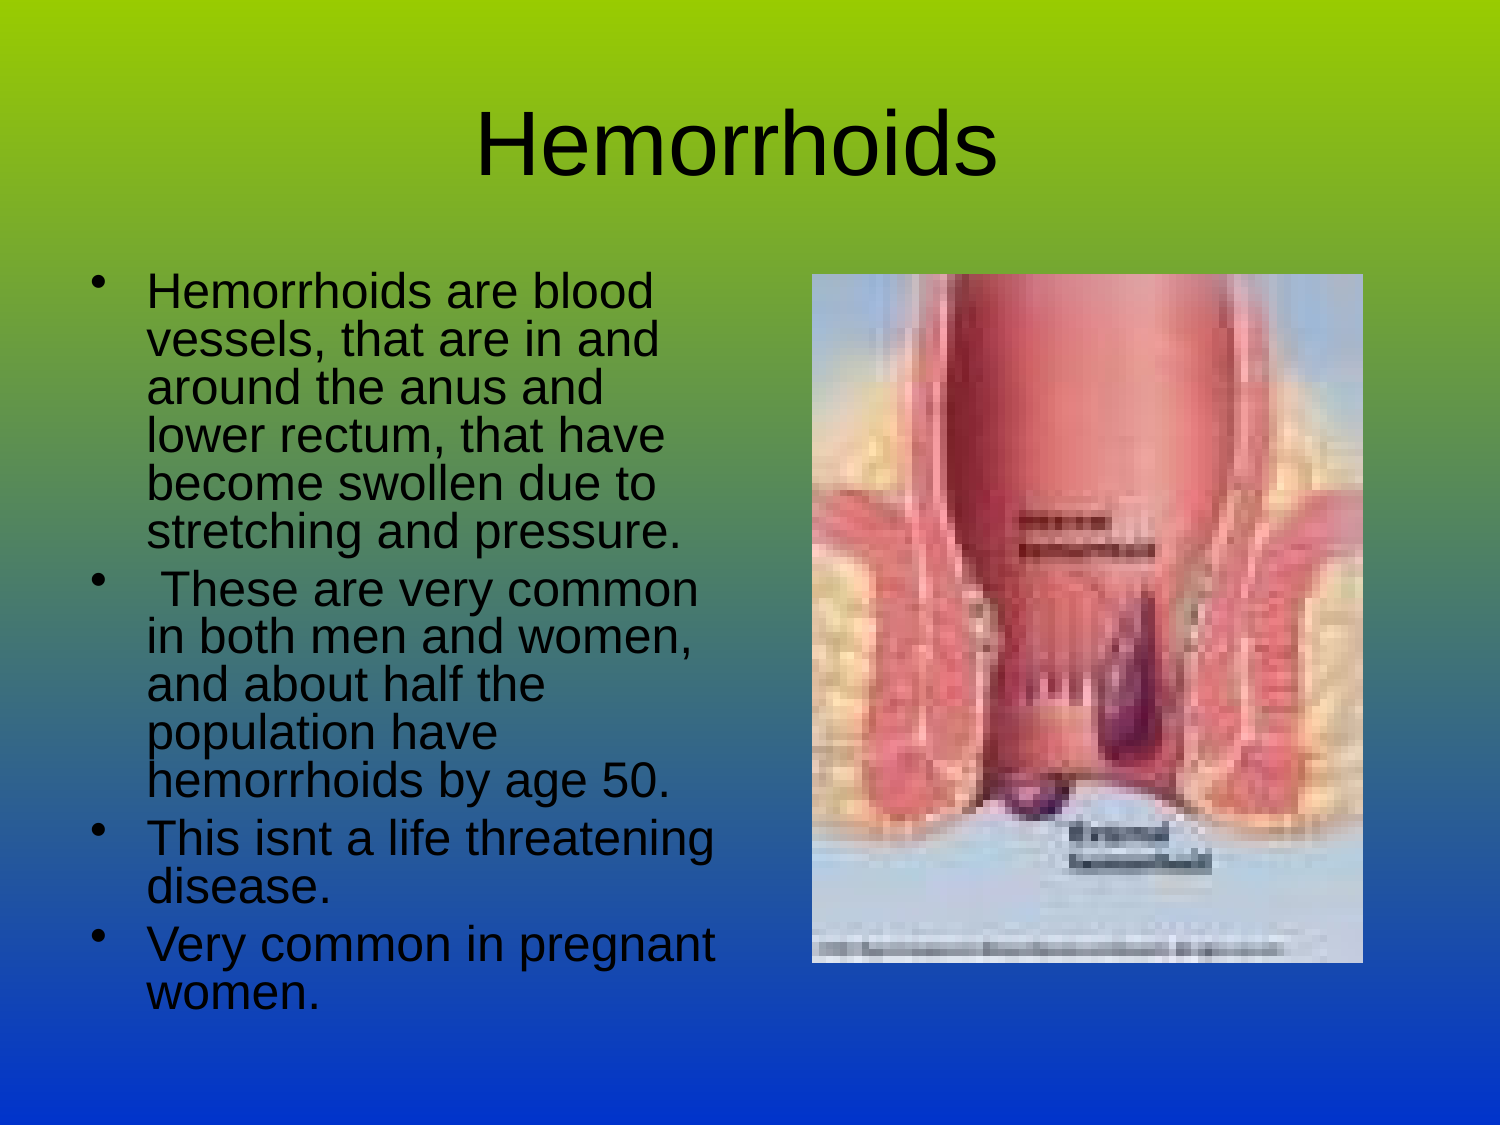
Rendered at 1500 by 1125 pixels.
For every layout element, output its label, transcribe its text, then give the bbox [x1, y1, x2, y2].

picture [812, 274, 1363, 963]
title Hemorrhoids [74, 44, 1426, 233]
list Hemorrhoids are blood vessels, that are in and around the anus and lower rectum, that have become swollen due to stretching and pressure. These are very common in both men and women, and about half the population have hemorrhoids by age 50. This isnt a life threatening disease. Very common in pregnant women. [74, 262, 738, 1006]
